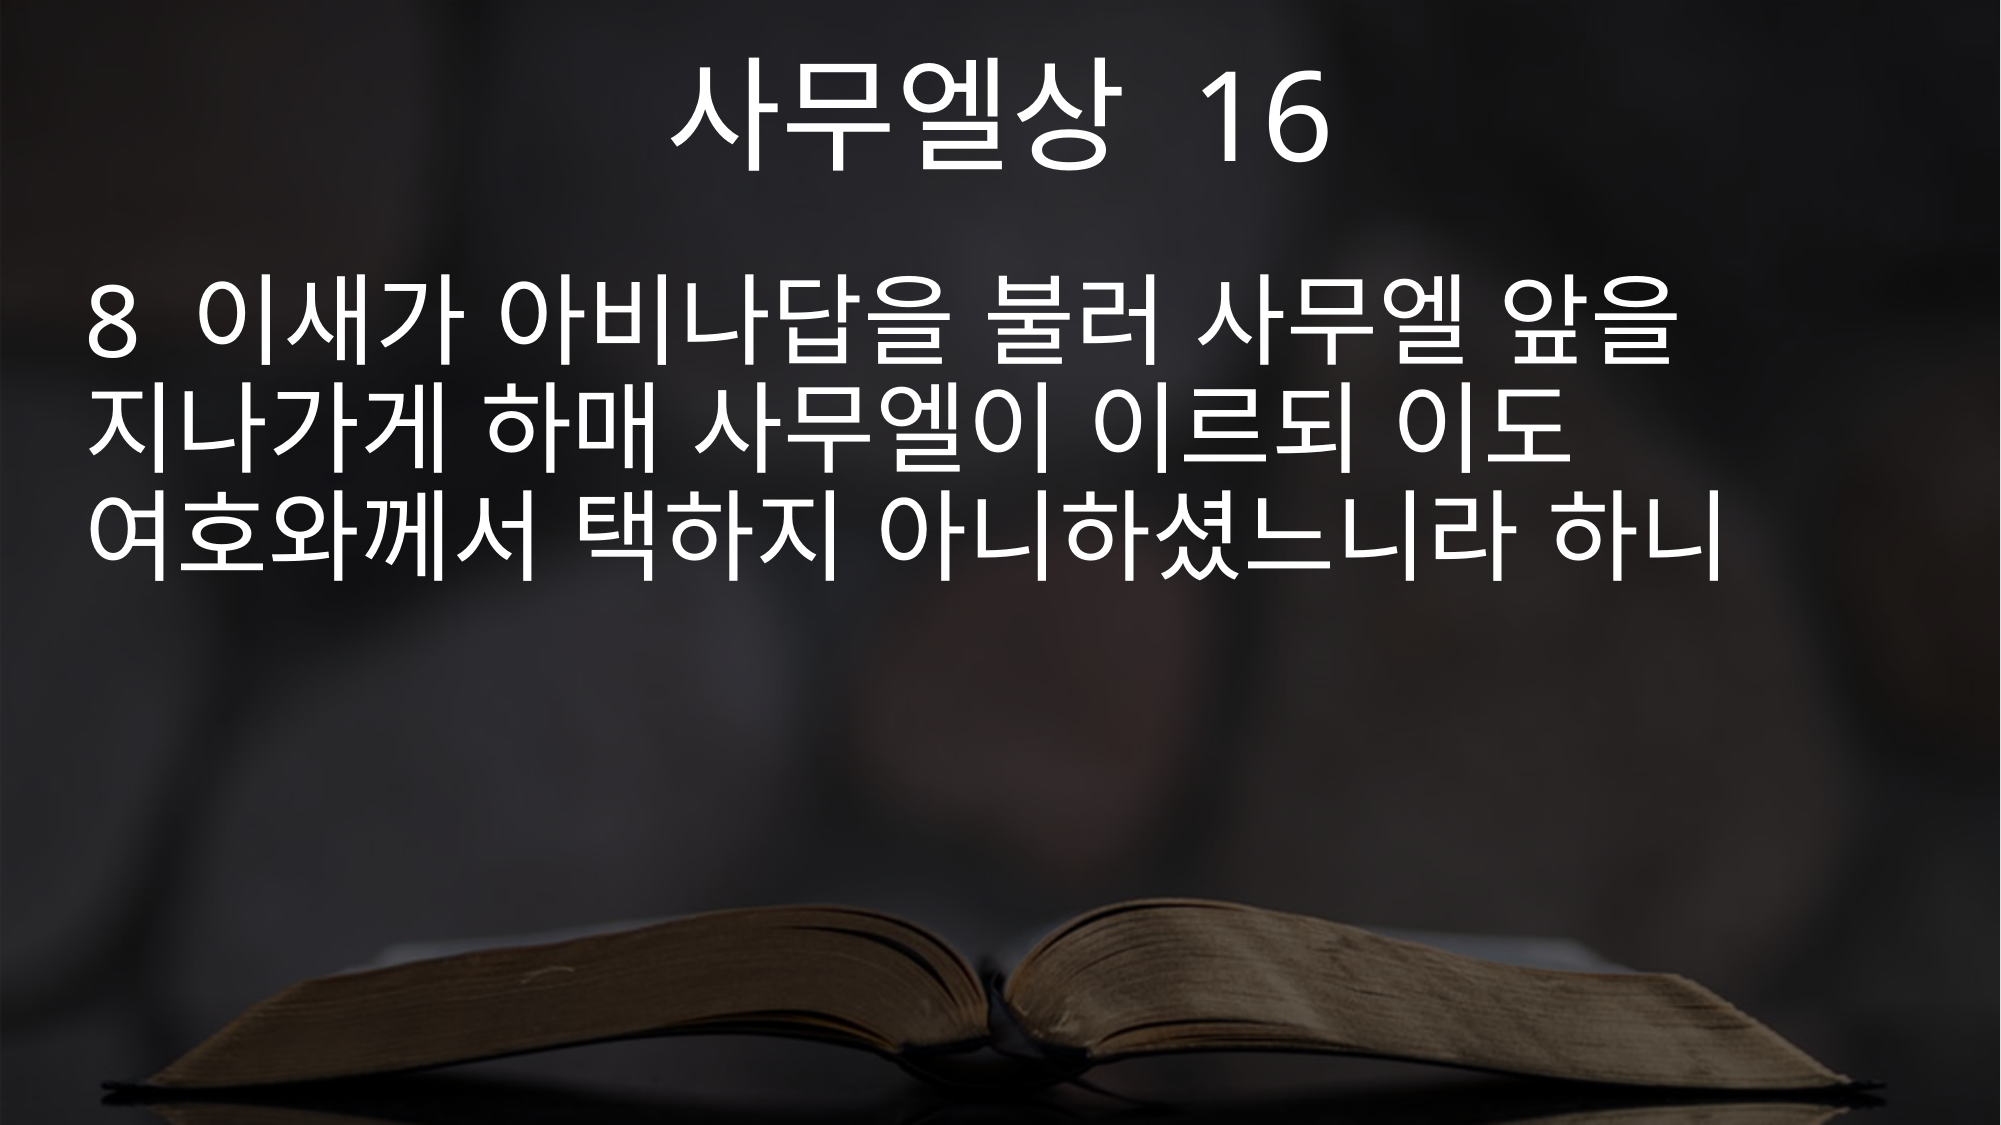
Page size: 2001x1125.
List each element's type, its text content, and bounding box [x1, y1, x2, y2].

list 8 이새가 아비나답을 불러 사무엘 앞을 지나가게 하매 사무엘이 이르되 이도 여호와께서 택하지 아니하셨느니라 하니 [69, 263, 1953, 423]
picture [0, 0, 2001, 1125]
footer 사무엘상 16 [0, 32, 2000, 192]
